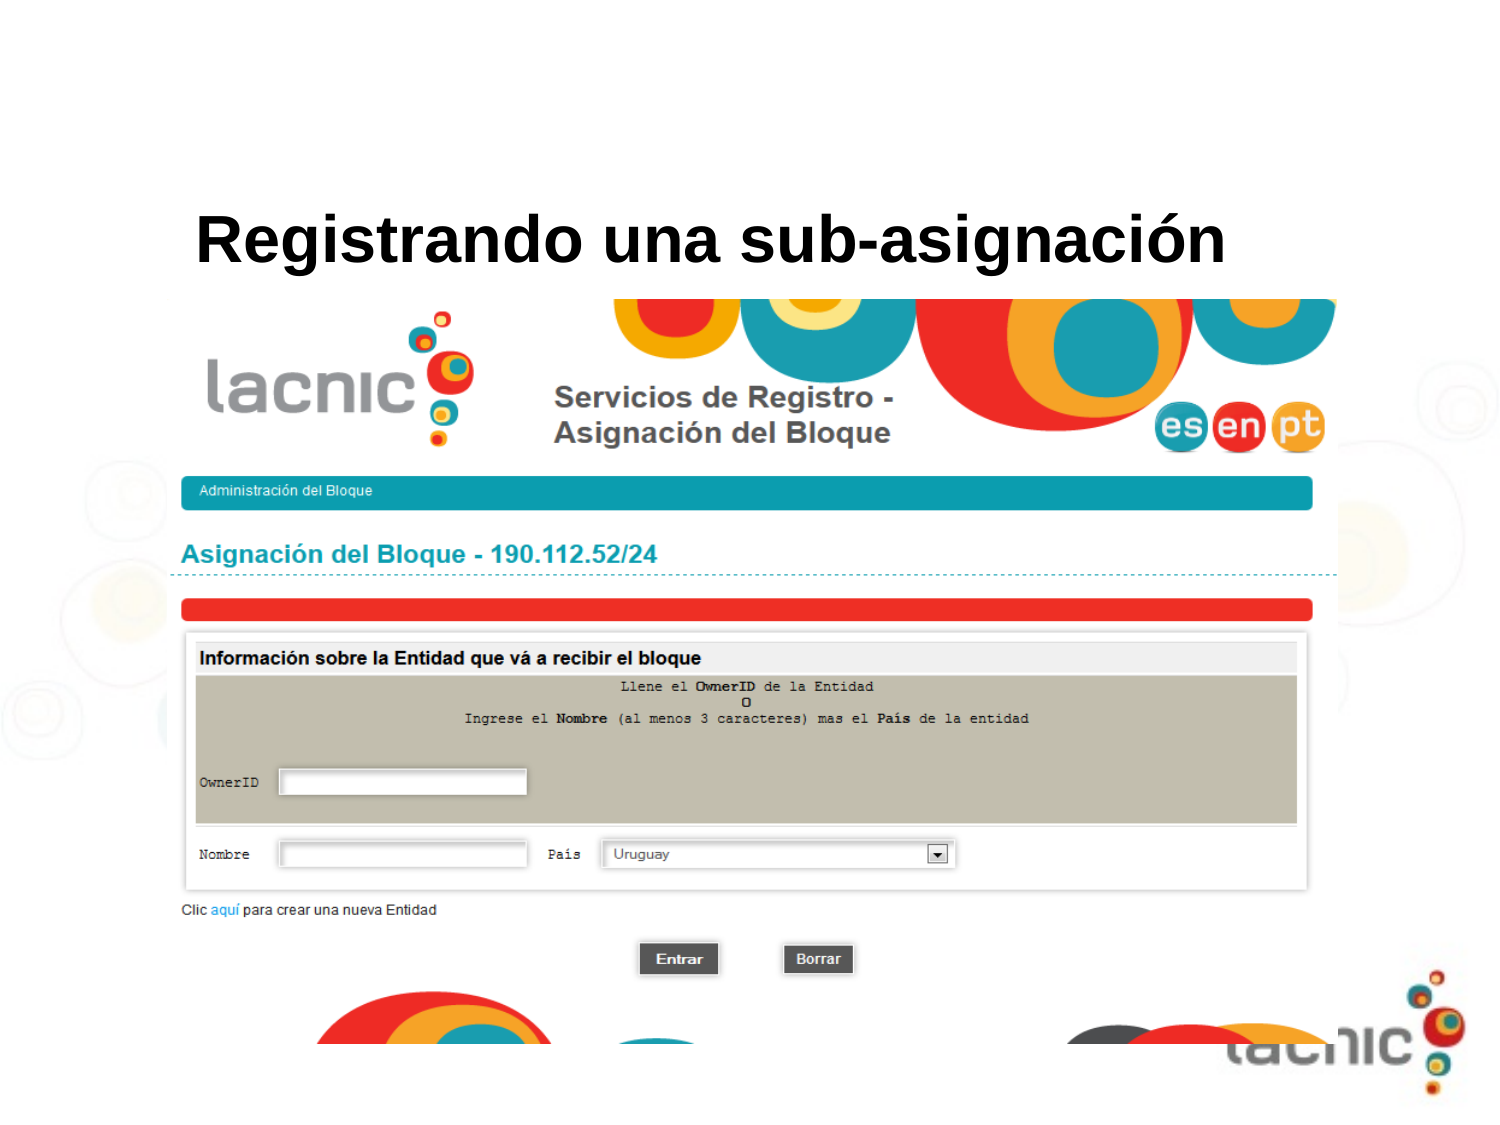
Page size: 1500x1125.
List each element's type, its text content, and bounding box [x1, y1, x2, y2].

text_box Registrando una sub-asignación [110, 201, 1313, 351]
picture [0, 0, 1500, 1125]
